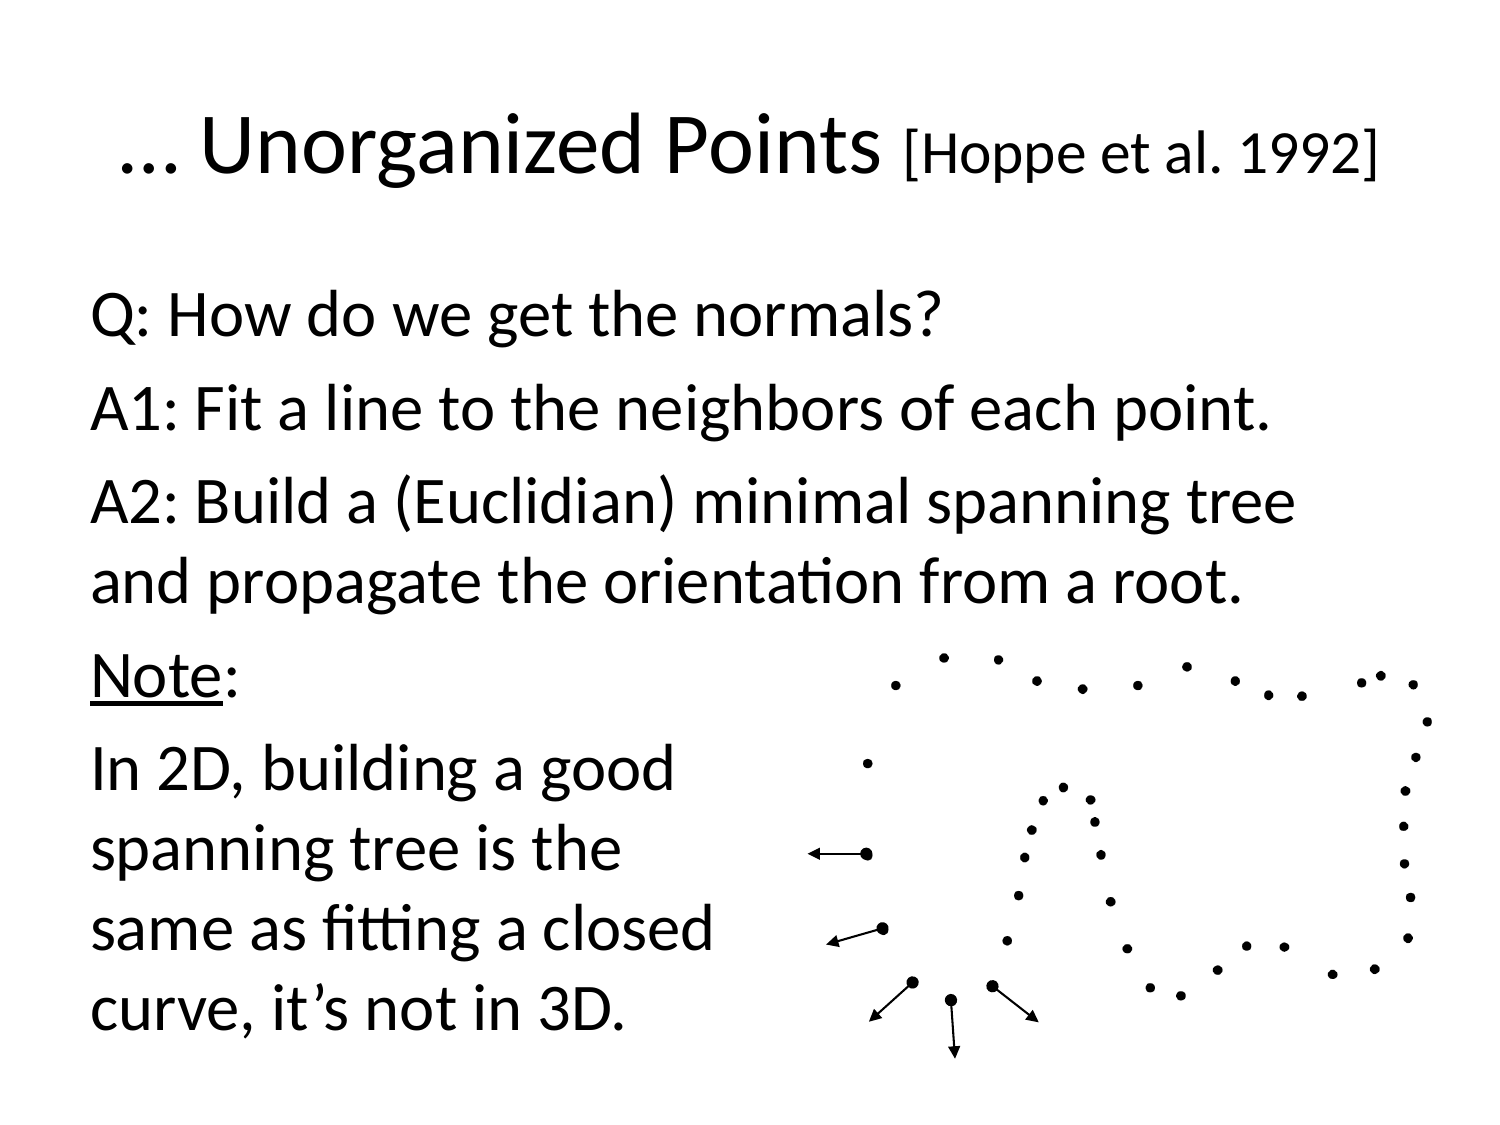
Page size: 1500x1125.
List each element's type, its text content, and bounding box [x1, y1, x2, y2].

picture [811, 624, 1452, 1038]
title … Unorganized Points [Hoppe et al. 1992] [75, 45, 1425, 233]
list Q: How do we get the normals? A1: Fit a line to the neighbors of each point. A2: Build a (Euclidian) minimal spanning tree and propagate the orientation from a root. Note: In 2D, building a good spanning tree is the same as fitting a closed curve, it’s not in 3D. [75, 262, 1425, 1125]
